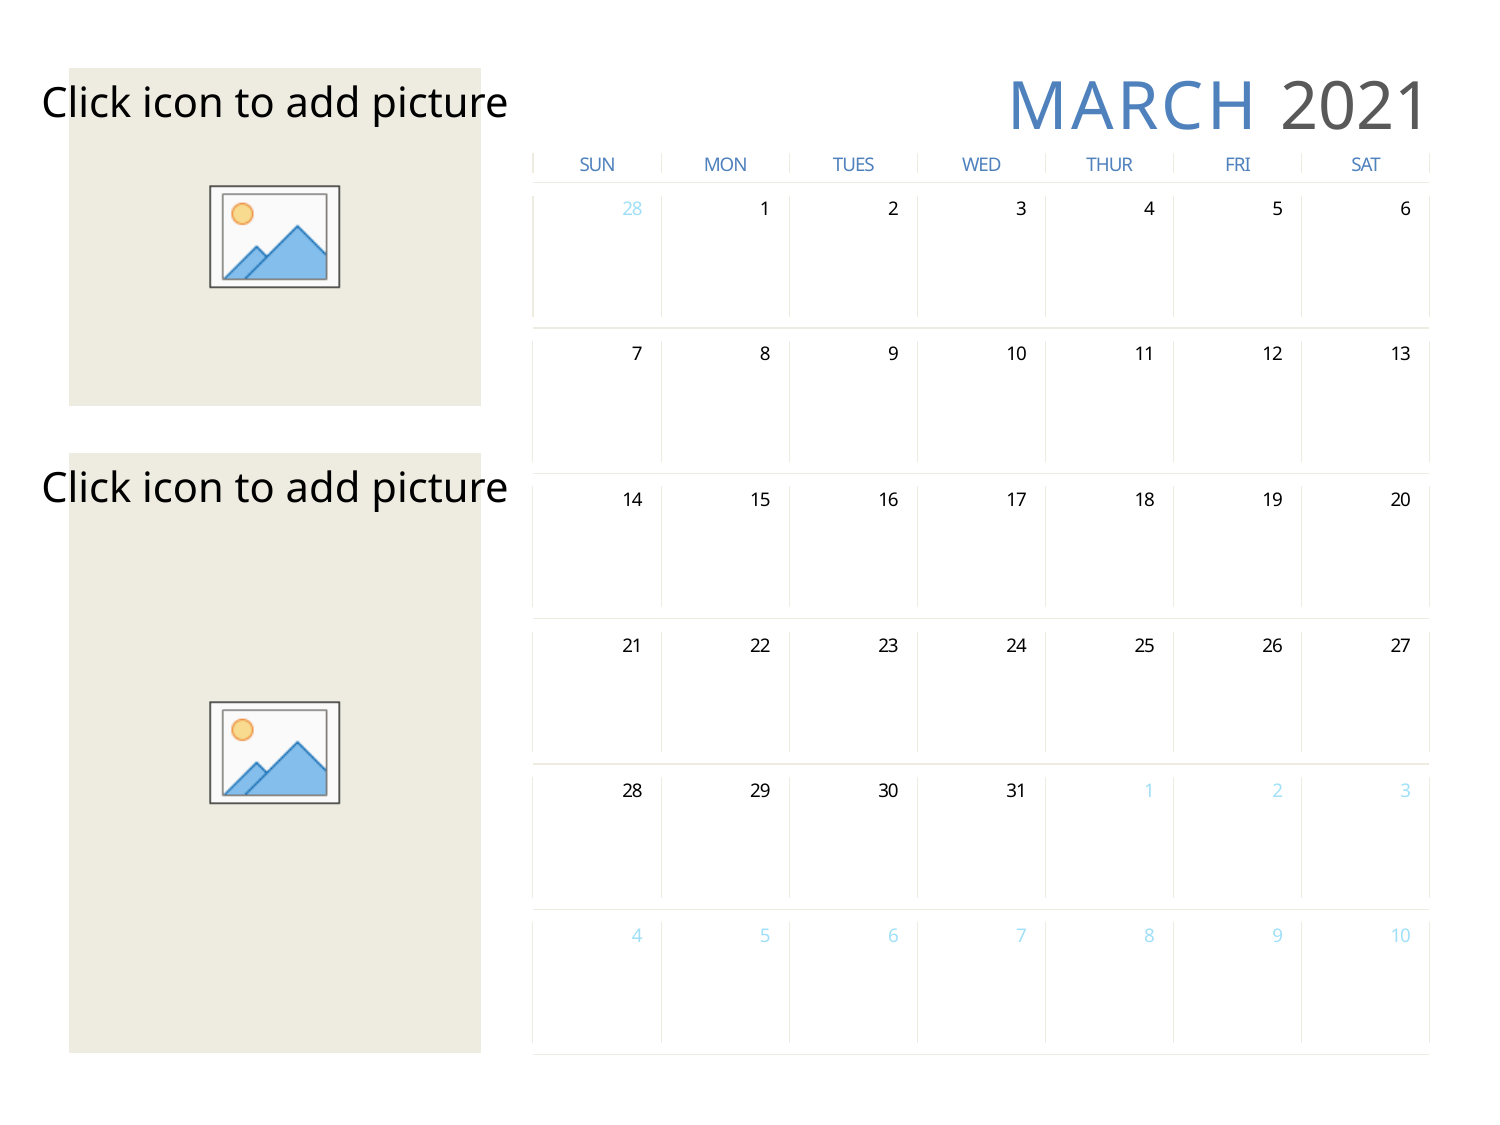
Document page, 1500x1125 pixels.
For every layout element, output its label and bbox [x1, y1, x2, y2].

picture [68, 453, 482, 1054]
picture [68, 68, 482, 406]
